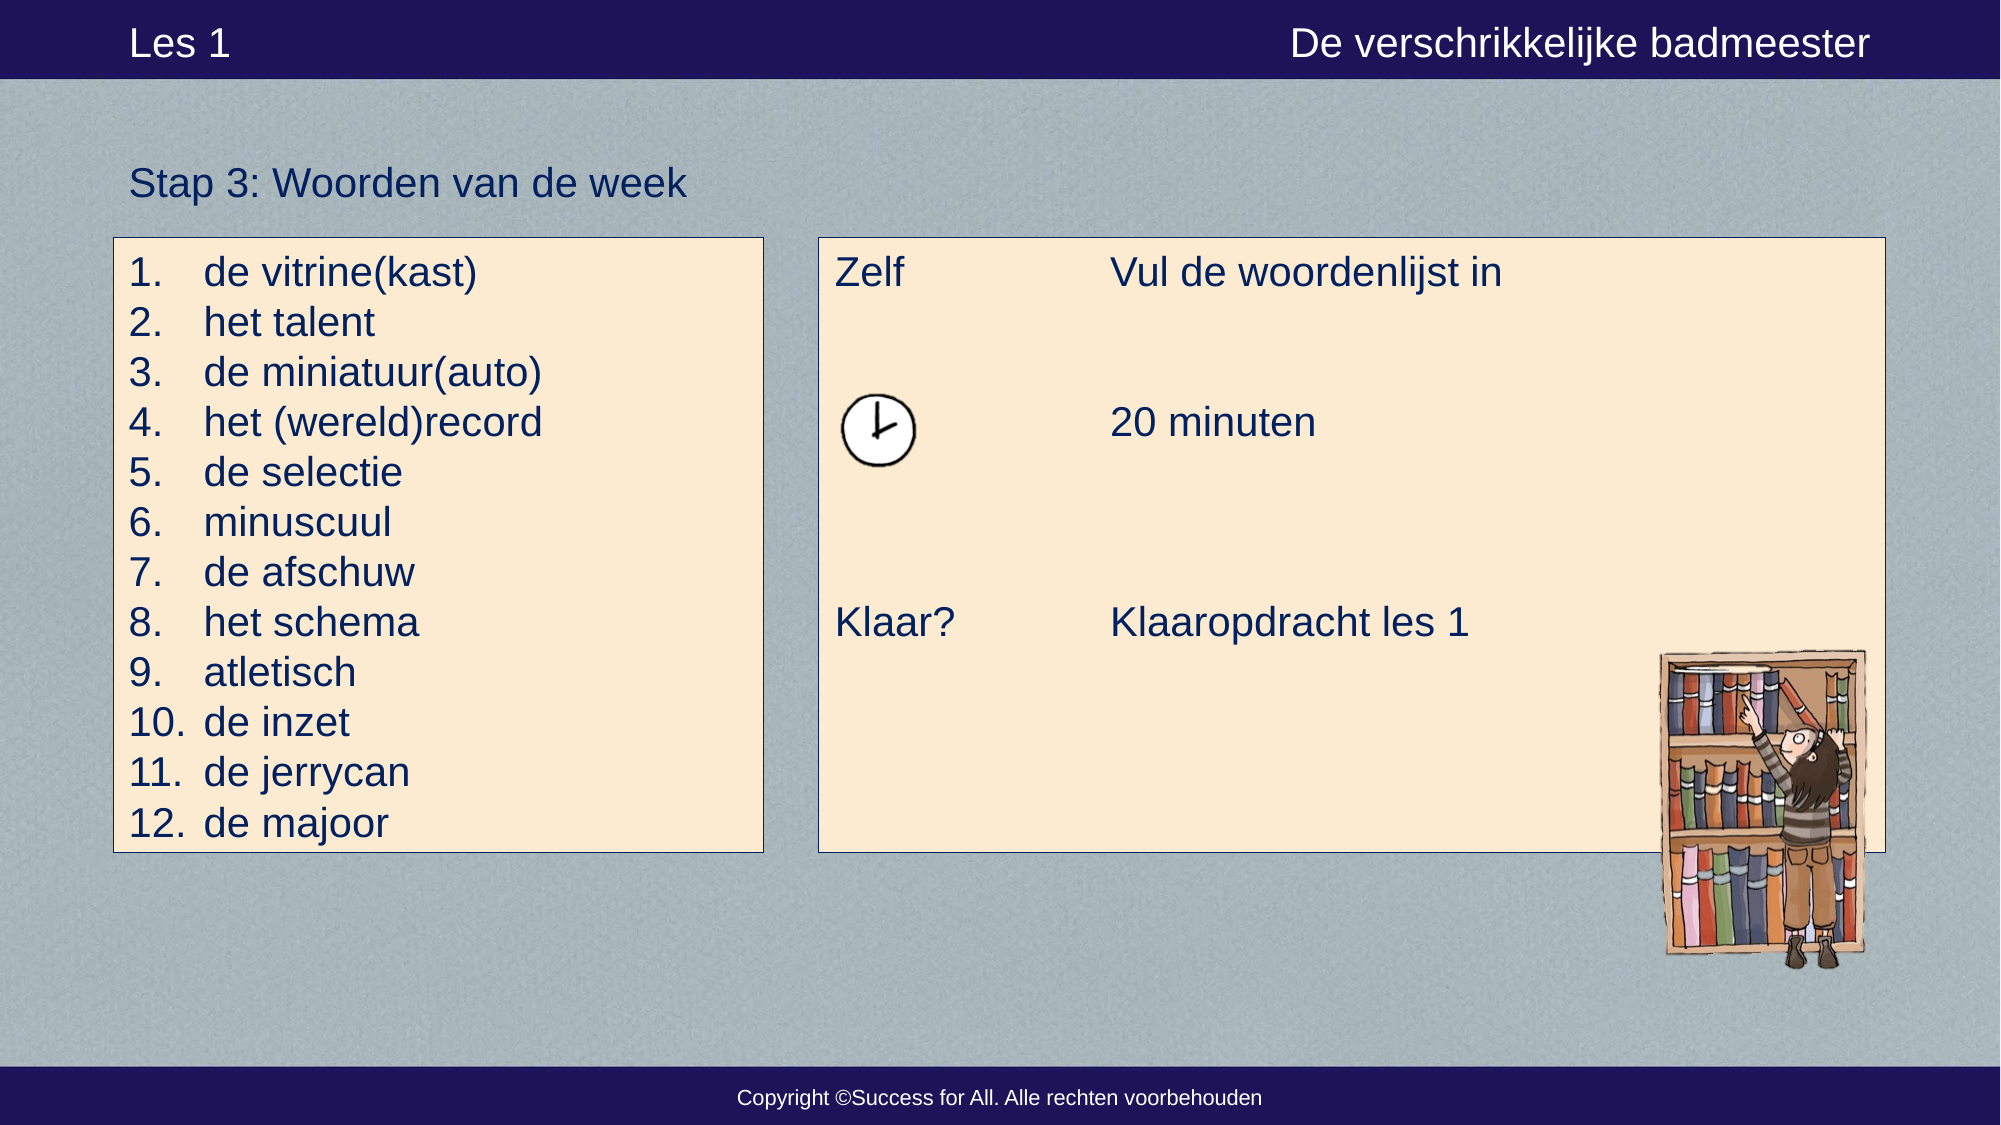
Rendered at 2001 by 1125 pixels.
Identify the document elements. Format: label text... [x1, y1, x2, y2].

text_box Zelf Vul de woordenlijst in 20 minuten Klaar? Klaaropdracht les 1 [818, 237, 1886, 853]
text_box de vitrine(kast) het talent de miniatuur(auto) het (wereld)record de selectie minuscuul de afschuw het schema atletisch de inzet de jerrycan de majoor [113, 237, 764, 853]
text_box Les 1 [114, 8, 354, 73]
picture [0, 0, 2001, 1125]
text_box De verschrikkelijke badmeester [999, 8, 1886, 73]
text_box Copyright ©Success for All. Alle rechten voorbehouden [0, 1076, 2000, 1125]
text_box Stap 3: Woorden van de week [113, 148, 1635, 214]
